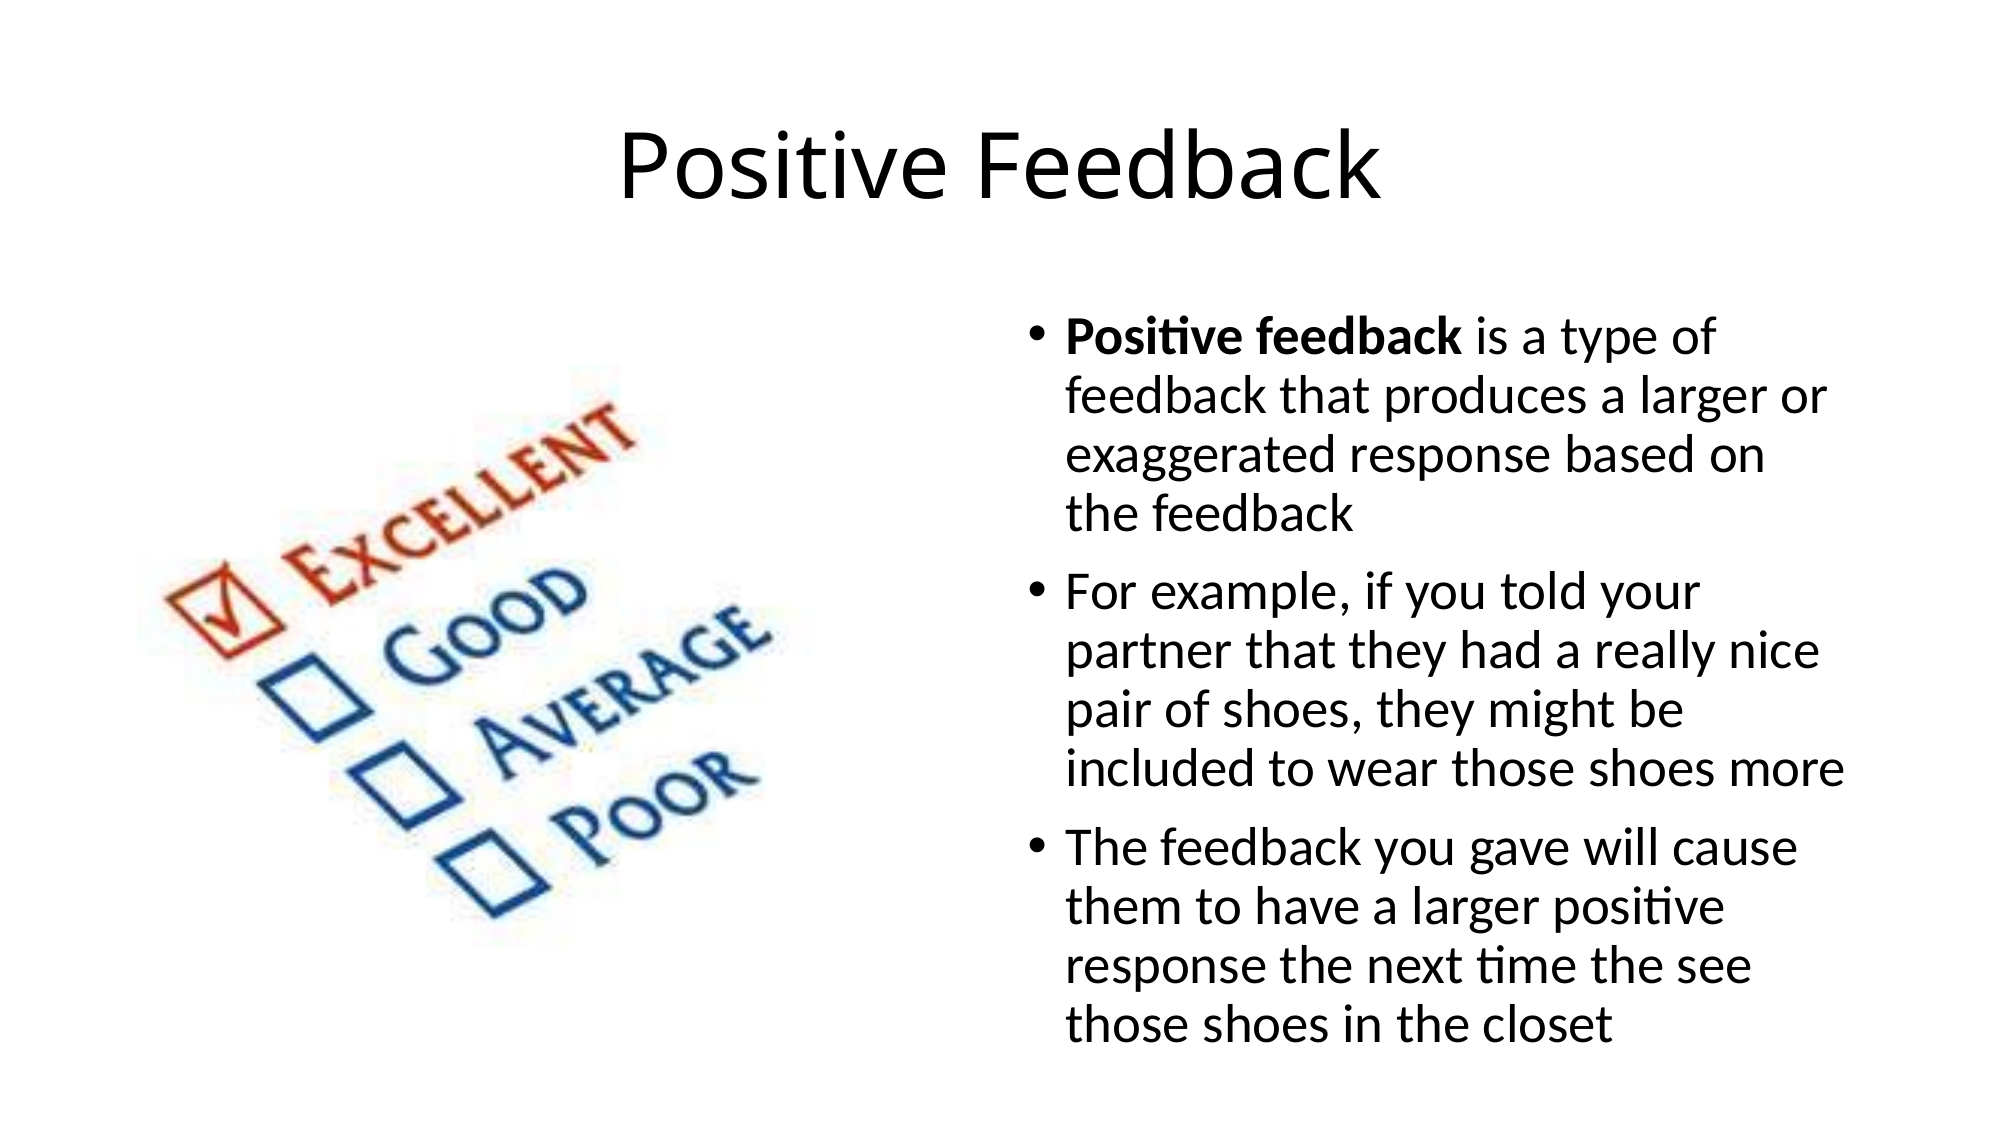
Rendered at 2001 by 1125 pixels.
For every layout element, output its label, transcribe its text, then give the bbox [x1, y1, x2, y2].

picture [137, 317, 835, 1016]
title Positive Feedback [137, 59, 1863, 278]
list Positive feedback is a type of feedback that produces a larger or exaggerated response based on the feedback For example, if you told your partner that they had a really nice pair of shoes, they might be included to wear those shoes more The feedback you gave will cause them to have a larger positive response the next time the see those shoes in the closet [1012, 299, 1863, 1082]
